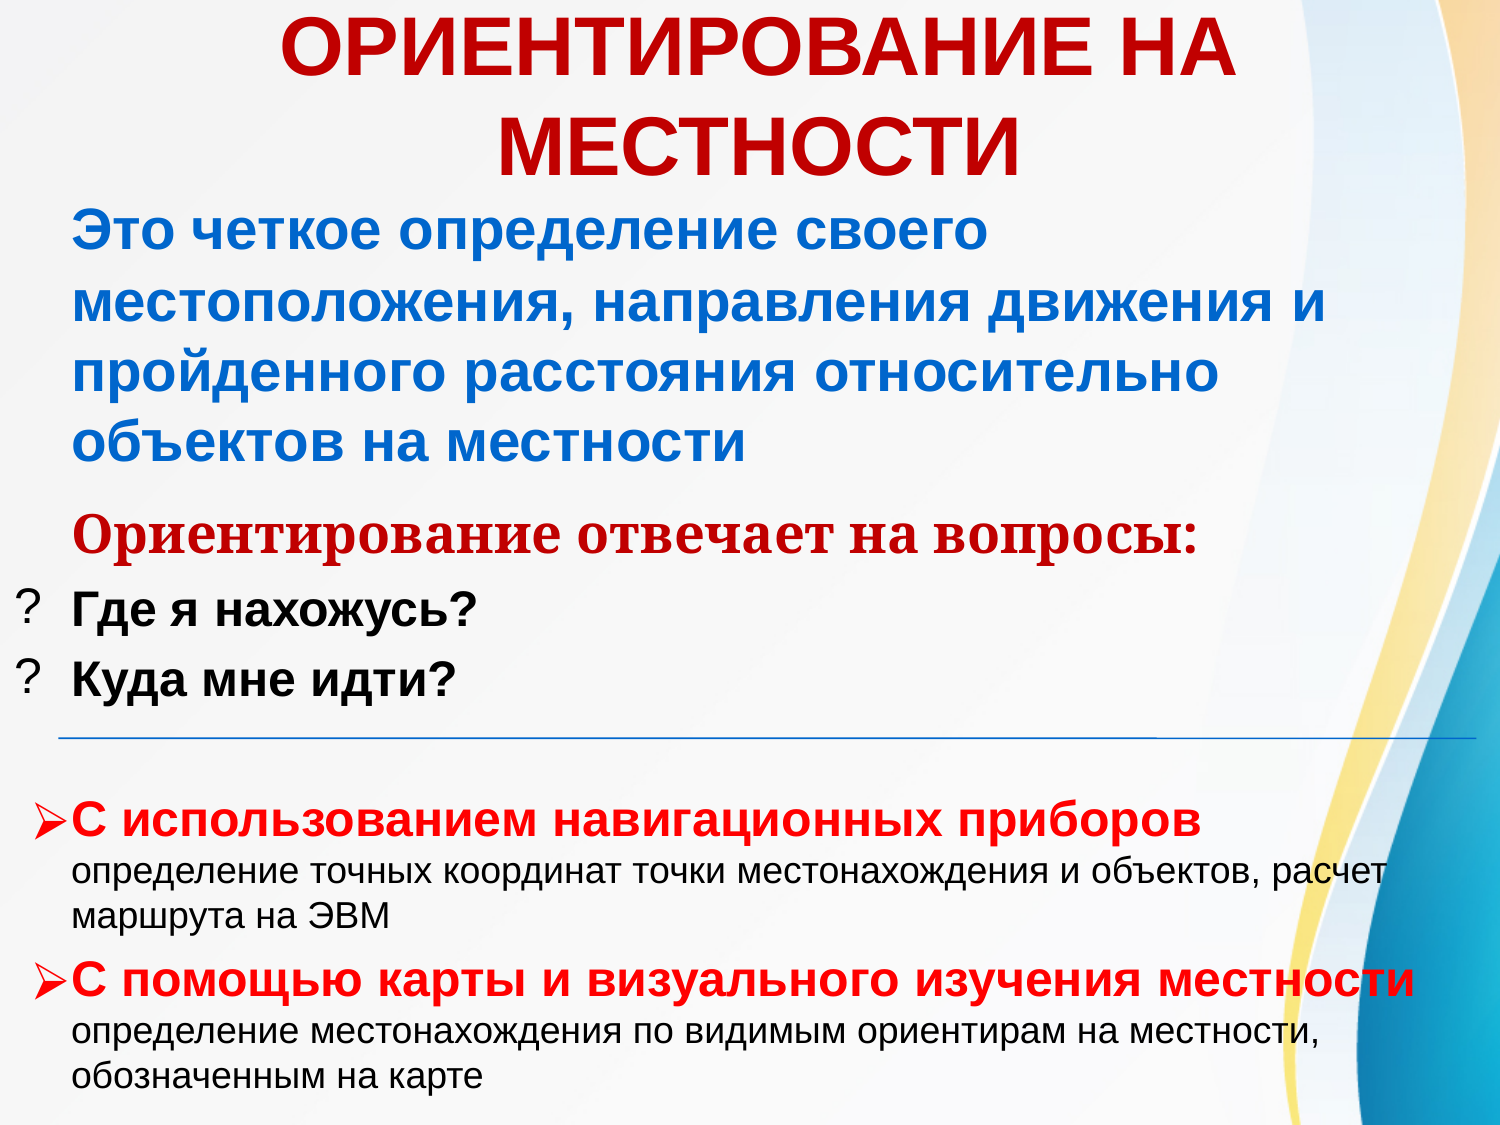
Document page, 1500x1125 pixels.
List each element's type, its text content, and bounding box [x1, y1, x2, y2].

title ОРИЕНТИРОВАНИЕ НА МЕСТНОСТИ [46, 23, 1473, 162]
list Это четкое определение своего местоположения, направления движения и пройденного расстояния относительно объектов на местности Ориентирование отвечает на вопросы: Где я нахожусь? Куда мне идти? С использованием навигационных приборов определение точных координат точки местонахождения и объектов, расчет маршрута на ЭВМ С помощью карты и визуального изучения местности определение местонахождения по видимым ориентирам на местности, обозначенным на карте [0, 175, 1500, 1125]
picture [0, 0, 1500, 175]
